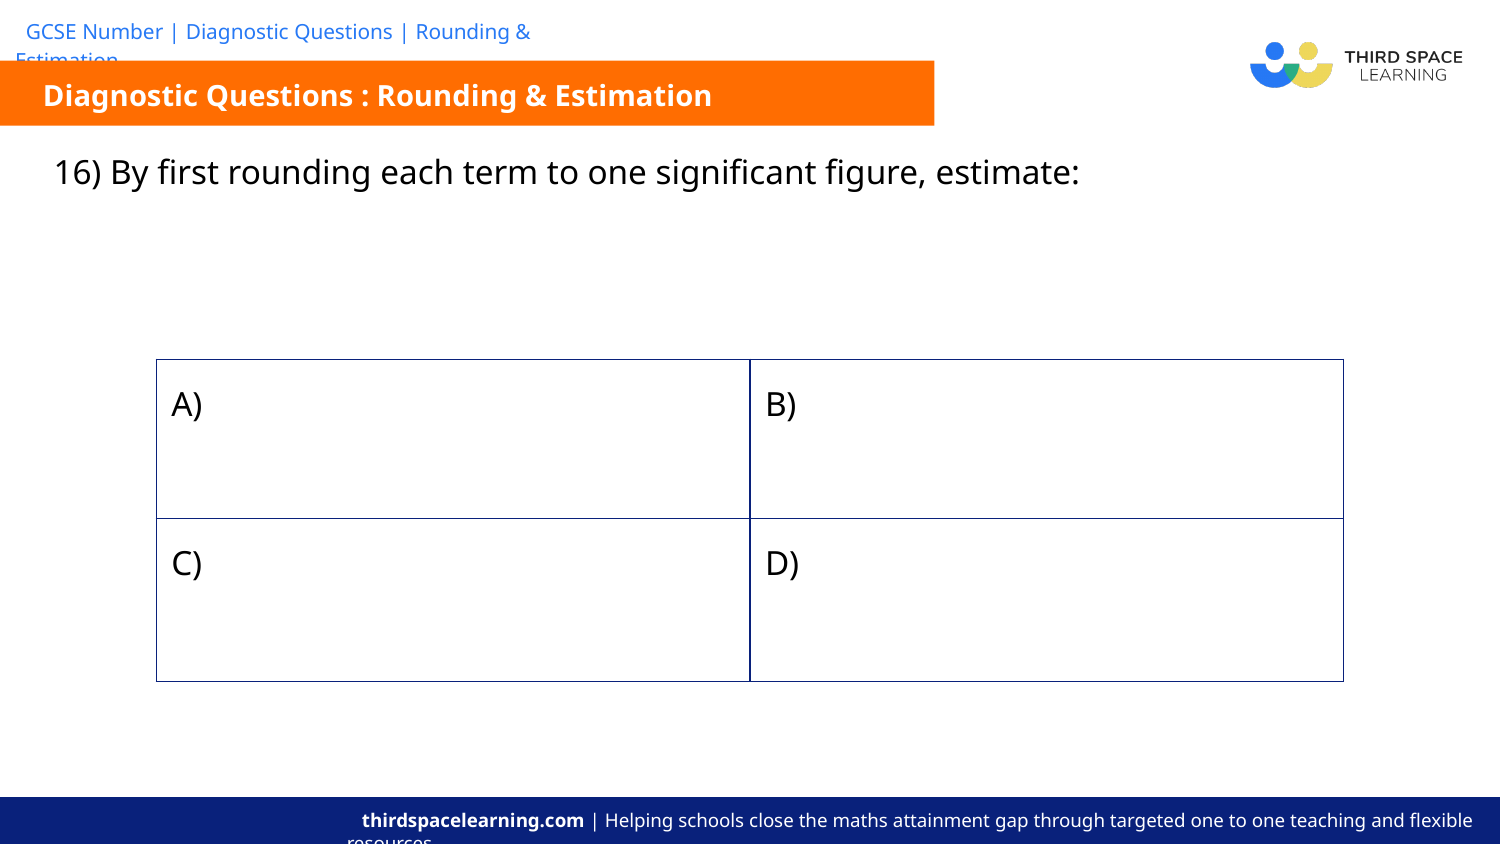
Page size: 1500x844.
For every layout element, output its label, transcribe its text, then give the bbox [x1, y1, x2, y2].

picture [1250, 33, 1465, 99]
text_box Diagnostic Questions : Rounding & Estimation [27, 61, 840, 127]
